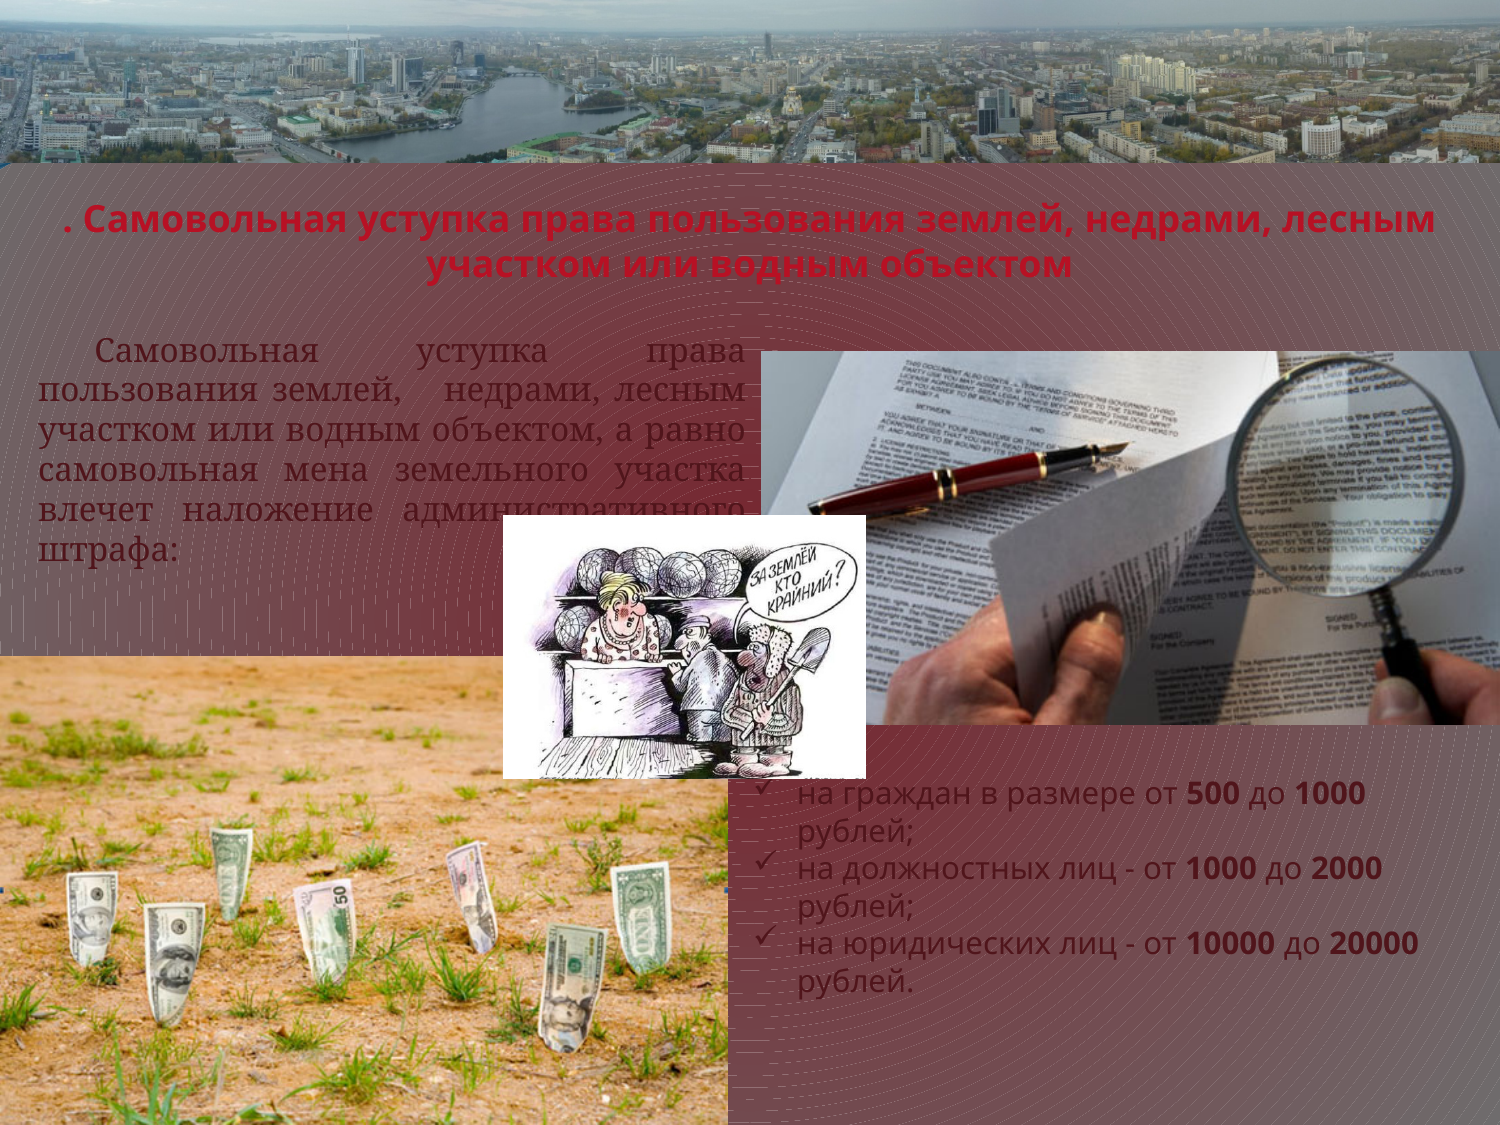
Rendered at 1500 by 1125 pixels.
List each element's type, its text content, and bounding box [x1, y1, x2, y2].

picture [0, 0, 1500, 164]
picture [0, 656, 728, 1125]
text_box Самовольная уступка права пользования землей, недрами, лесным участком или водным объектом, а равно самовольная мена земельного участка влечет наложение административного штрафа: [23, 338, 762, 576]
text_box на граждан в размере от 500 до 1000 рублей; на должностных лиц - от 1000 до 2000 рублей; на юридических лиц - от 10000 до 20000 рублей. [738, 737, 1500, 1006]
picture [503, 351, 1500, 779]
text_box . Самовольная уступка права пользования землей, недрами, лесным участком или водным объектом [0, 187, 1500, 338]
